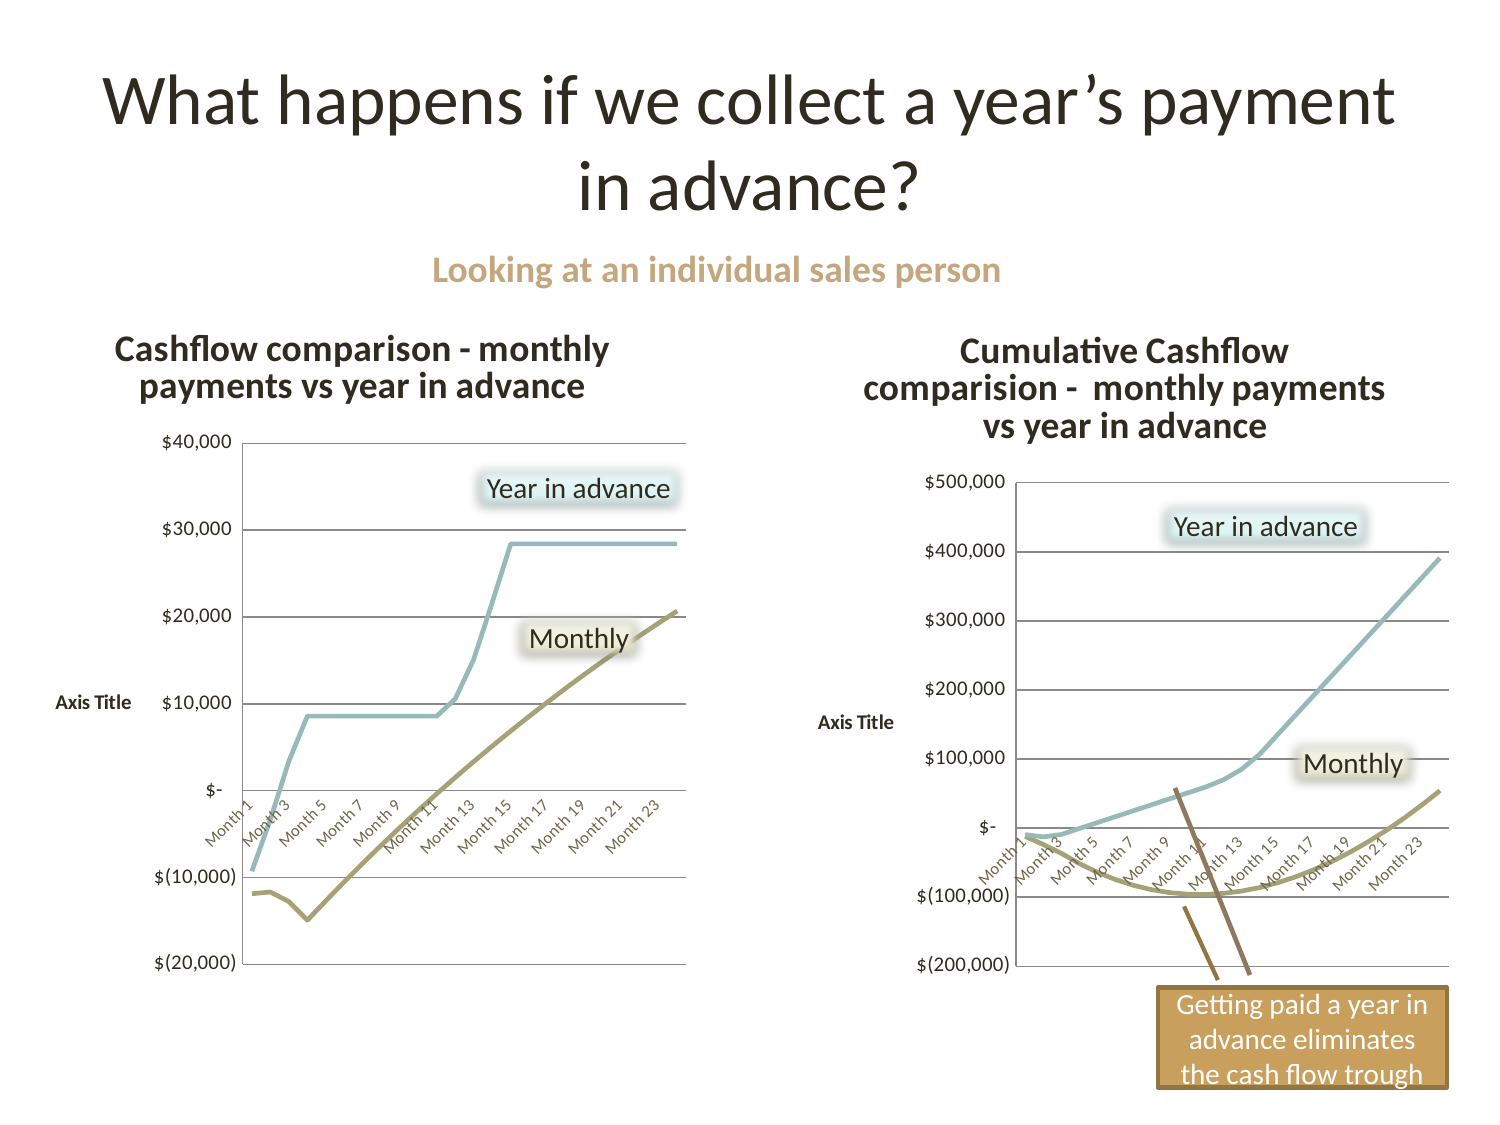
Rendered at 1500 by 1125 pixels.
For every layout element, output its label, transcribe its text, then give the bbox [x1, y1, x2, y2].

chart [787, 301, 1463, 991]
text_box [1174, 787, 1251, 976]
text_box Looking at an individual sales person [417, 237, 1018, 298]
text_box Getting paid a year in advance eliminates the cash flow trough [1156, 999, 1449, 1090]
chart [24, 299, 701, 989]
title What happens if we collect a year’s payment in advance? [75, 45, 1425, 233]
